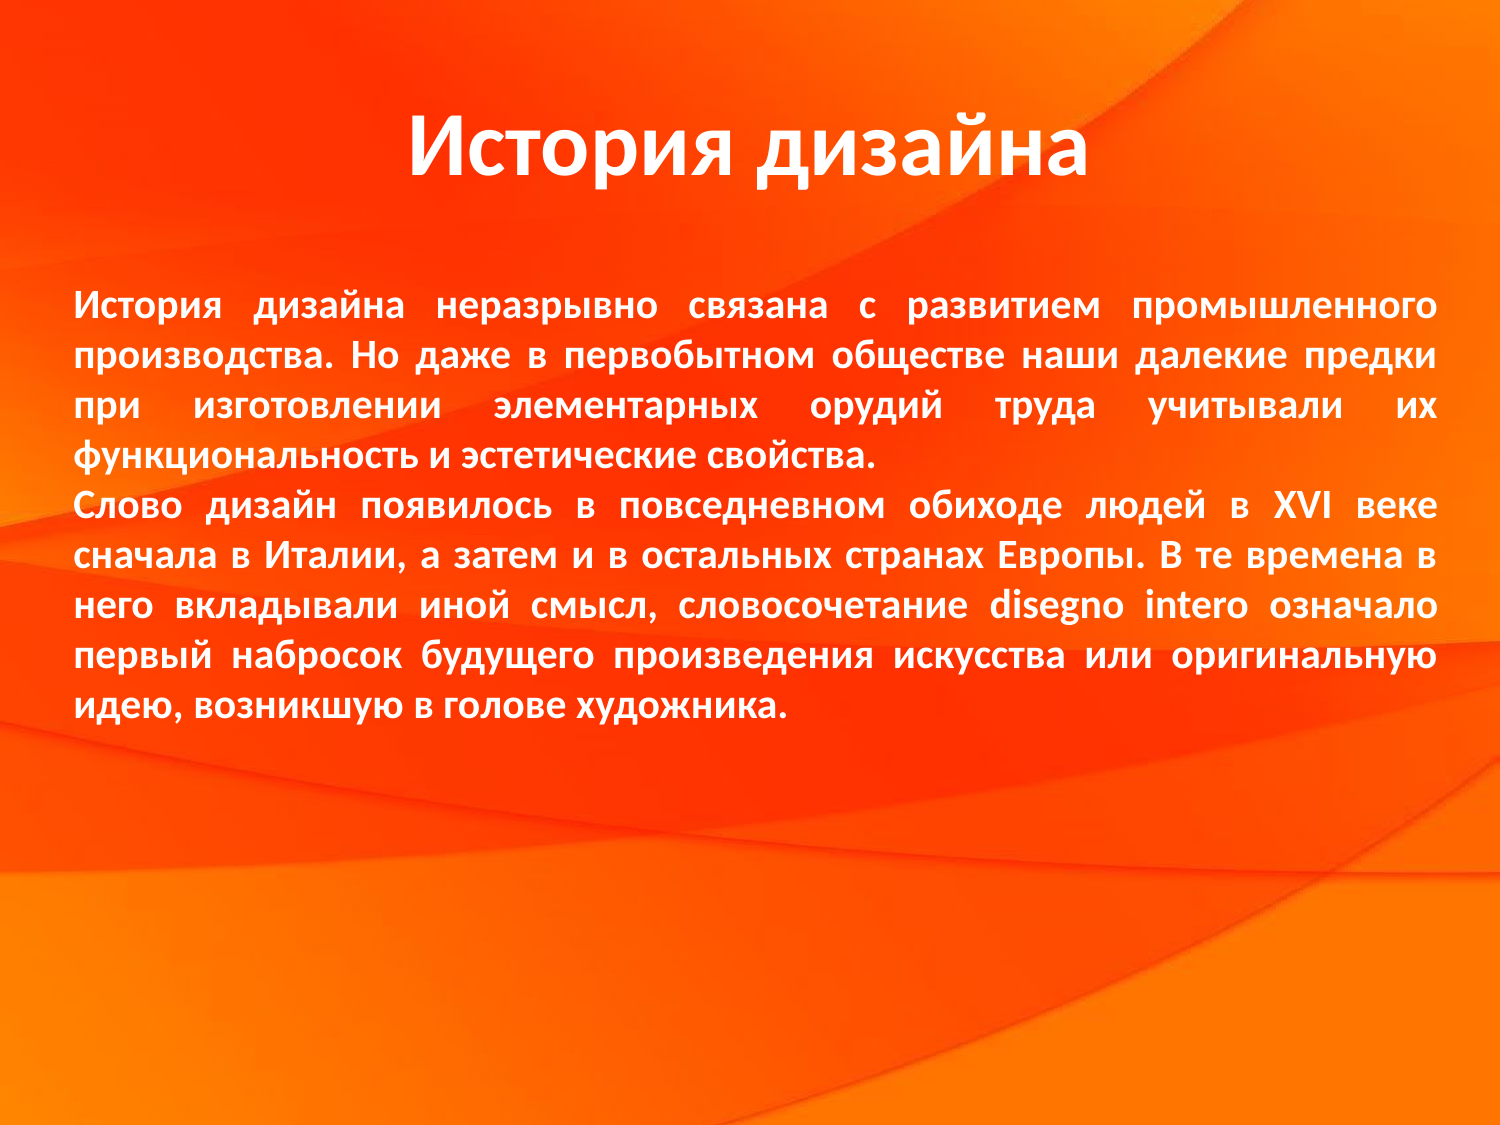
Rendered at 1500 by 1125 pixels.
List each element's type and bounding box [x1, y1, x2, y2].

list [0, 0, 1500, 1125]
